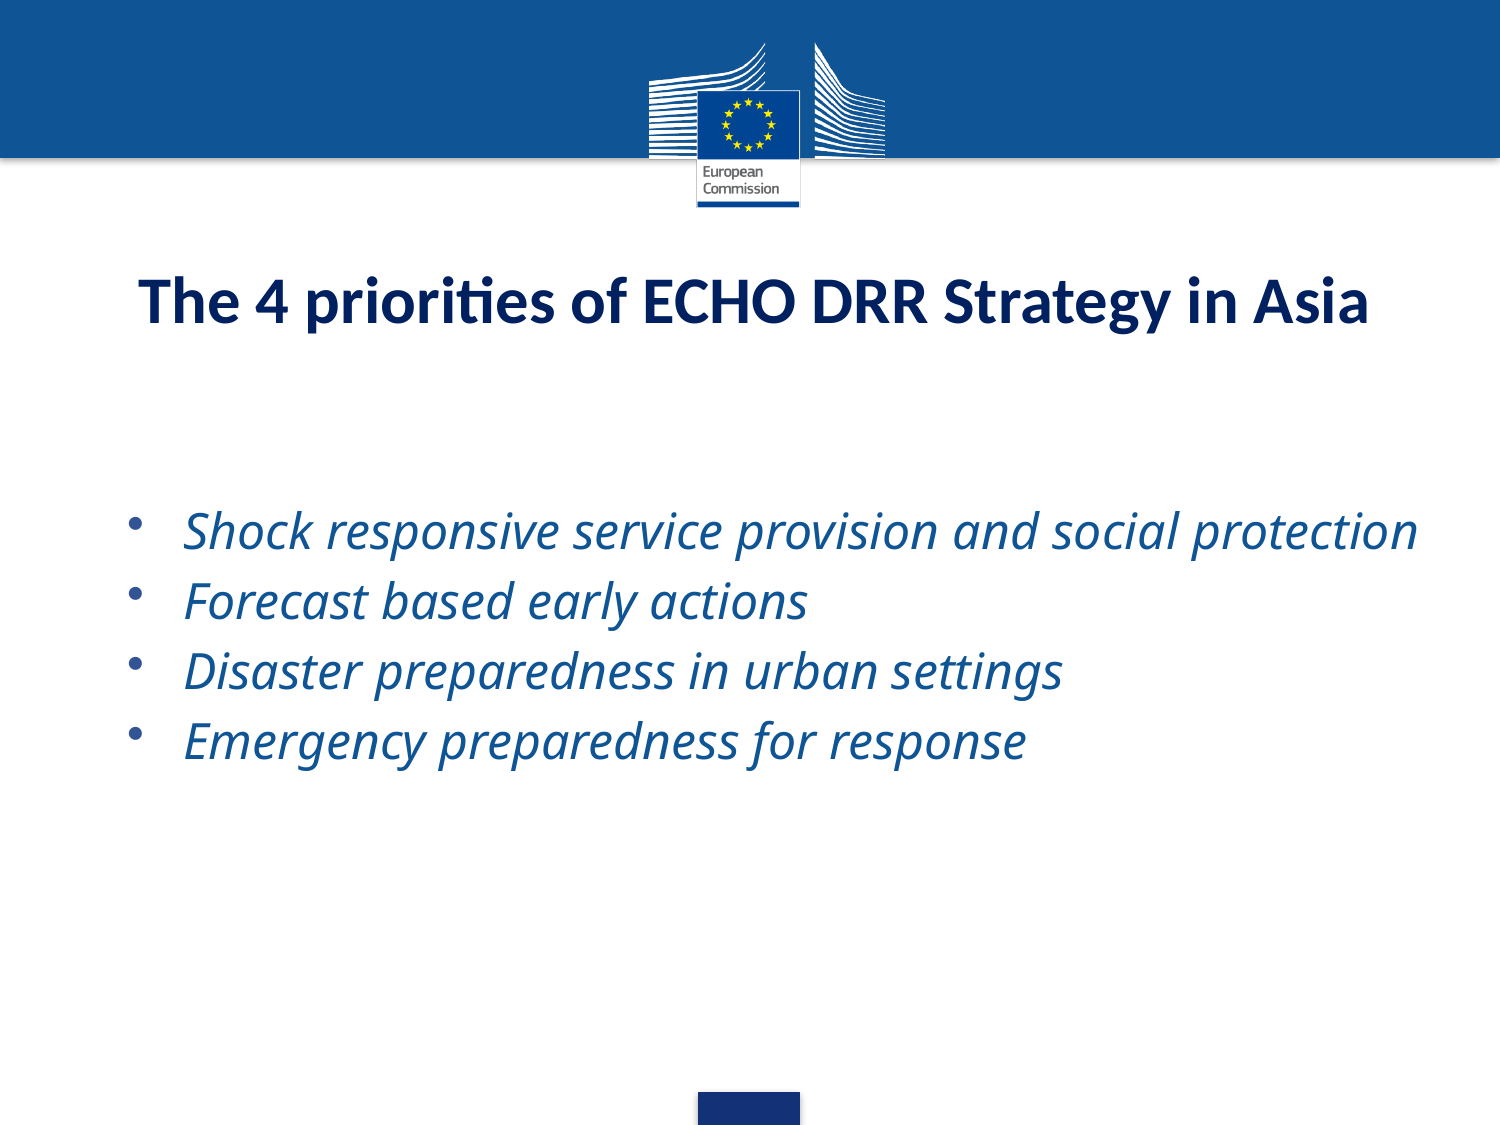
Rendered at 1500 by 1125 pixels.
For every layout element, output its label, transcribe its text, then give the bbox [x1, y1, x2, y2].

list Shock responsive service provision and social protection Forecast based early actions Disaster preparedness in urban settings Emergency preparedness for response [112, 491, 1463, 953]
title The 4 priorities of ECHO DRR Strategy in Asia [64, 219, 1415, 374]
picture [649, 42, 885, 208]
